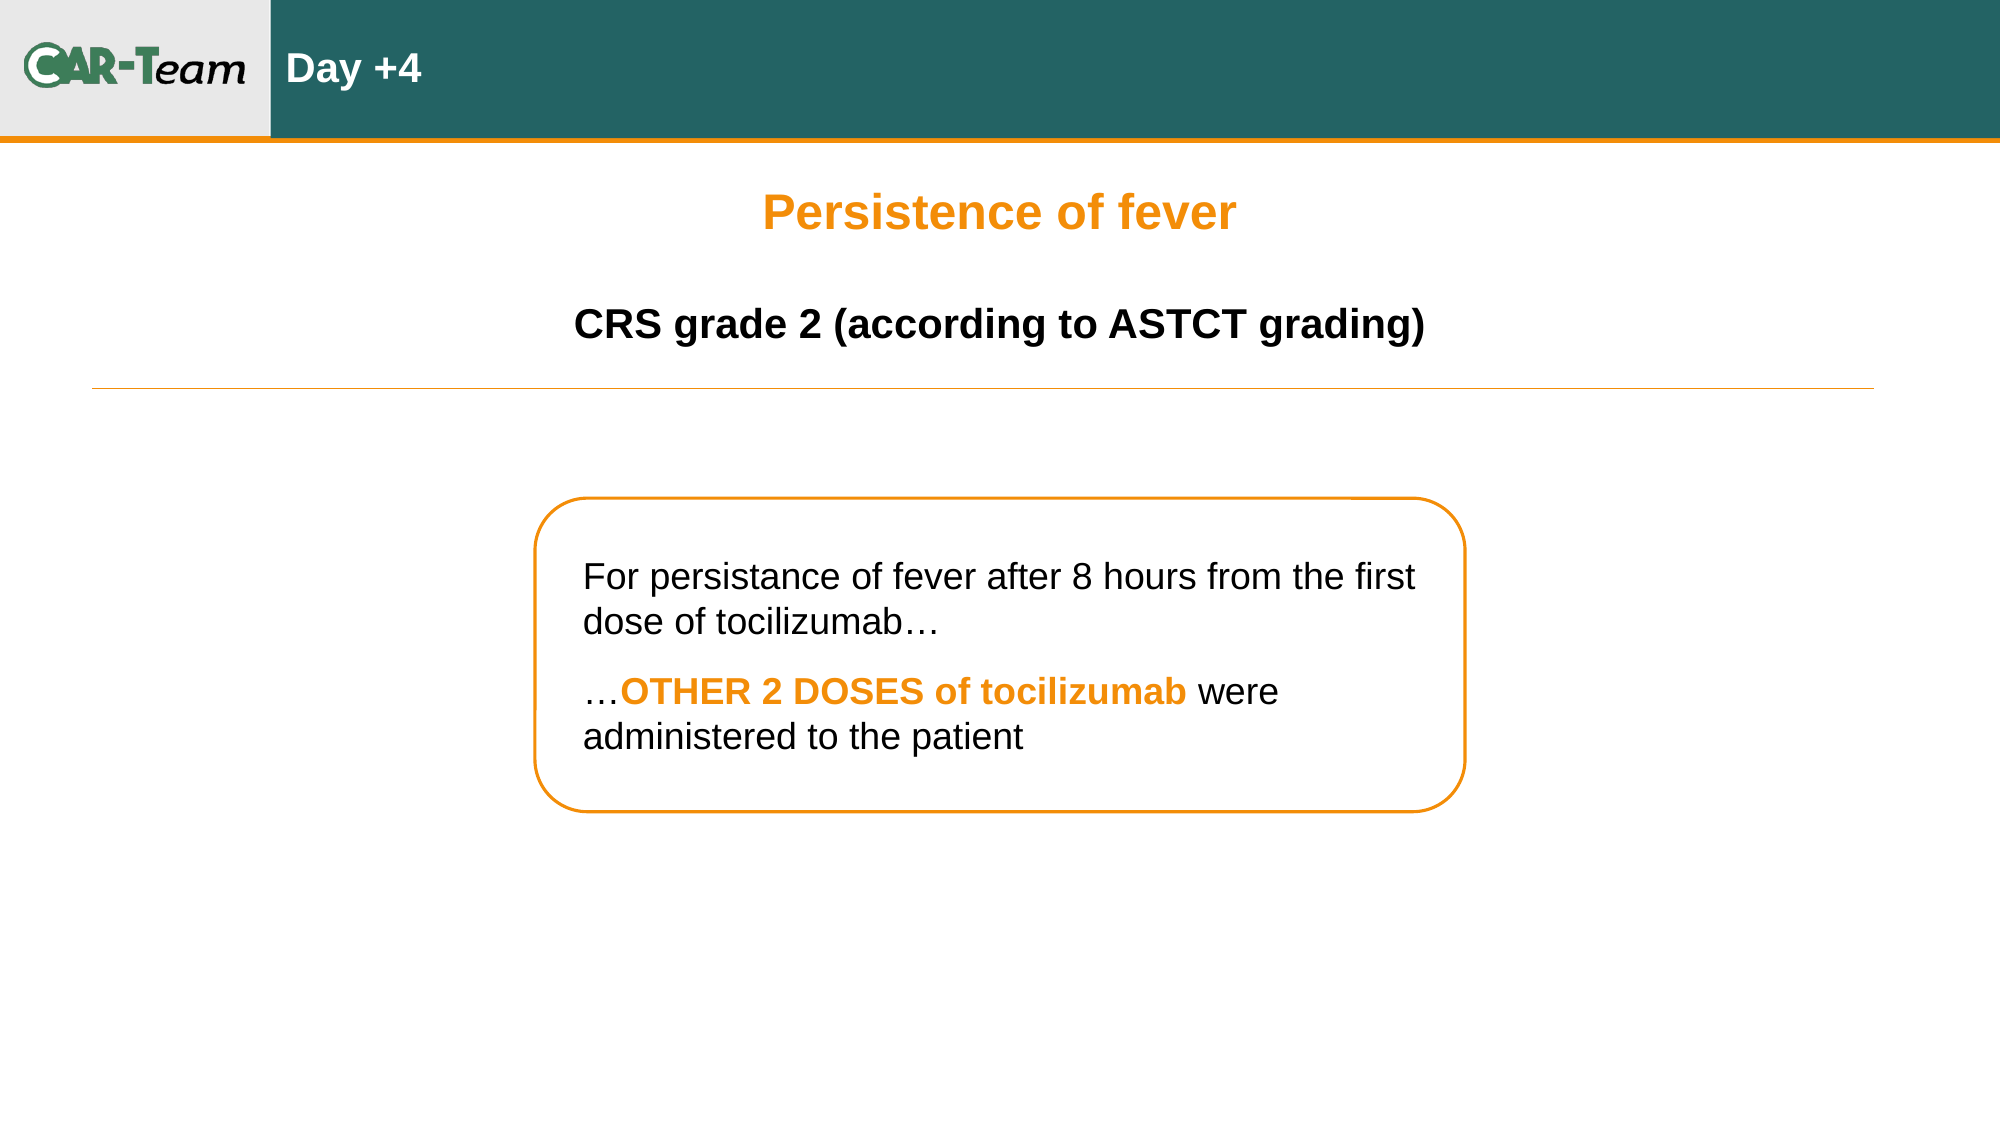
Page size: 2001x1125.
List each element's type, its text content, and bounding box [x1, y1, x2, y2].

text_box [533, 497, 1467, 813]
text_box Persistence of fever [747, 171, 1253, 247]
text_box CRS grade 2 (according to ASTCT grading) [559, 289, 1441, 355]
picture [24, 42, 245, 88]
title Day +4 [270, 0, 1996, 139]
